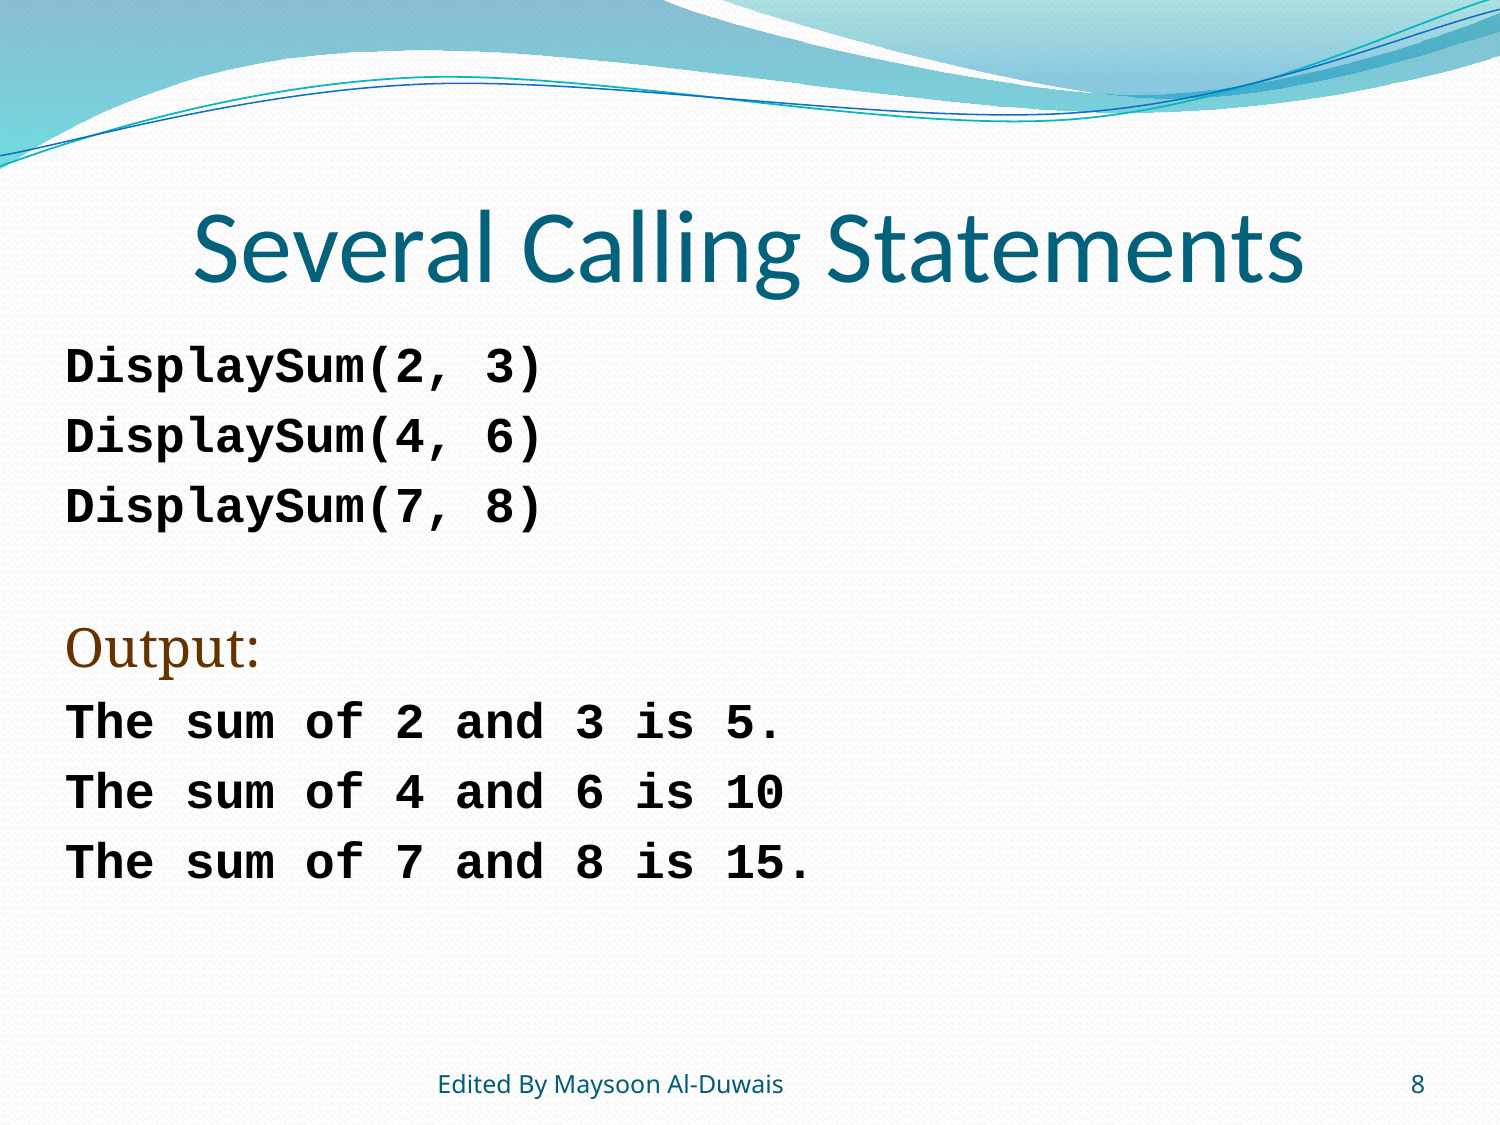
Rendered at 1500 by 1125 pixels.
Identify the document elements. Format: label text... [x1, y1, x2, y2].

list DisplaySum(2, 3) DisplaySum(4, 6) DisplaySum(7, 8) Output: The sum of 2 and 3 is 5. The sum of 4 and 6 is 10 The sum of 7 and 8 is 15. [50, 324, 1469, 1006]
title Several Calling Statements [75, 115, 1425, 303]
slide_number 8 [1299, 1042, 1425, 1103]
footer Edited By Maysoon Al-Duwais [437, 1042, 988, 1103]
